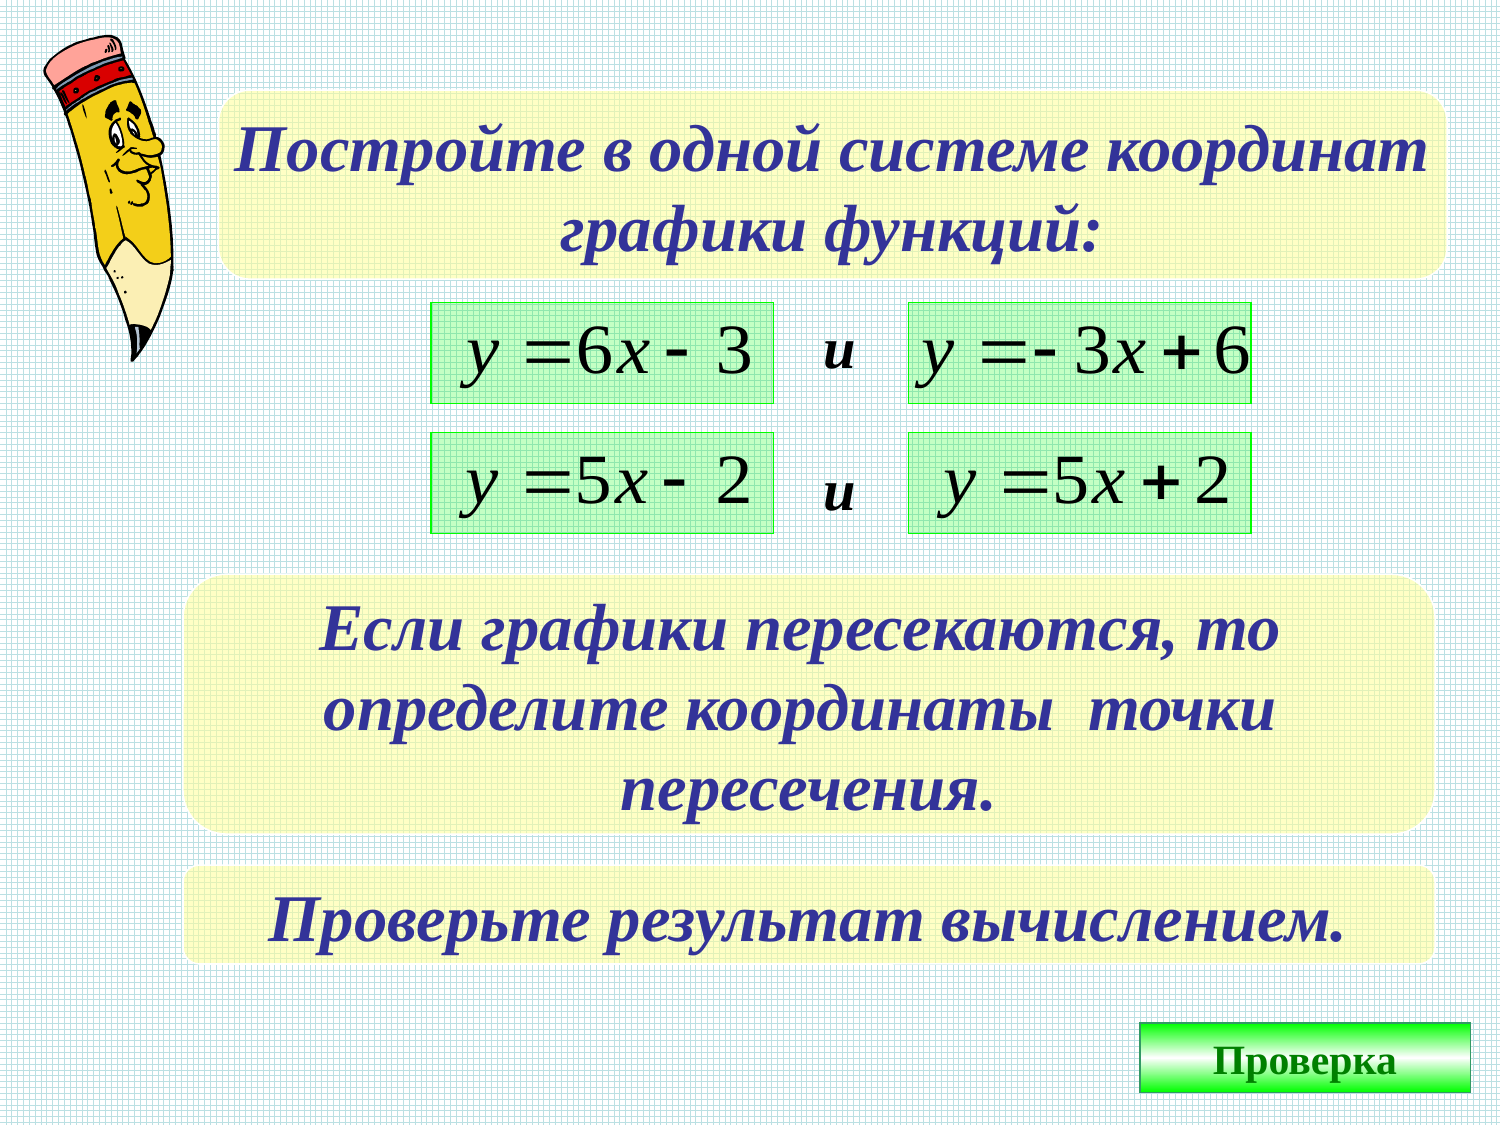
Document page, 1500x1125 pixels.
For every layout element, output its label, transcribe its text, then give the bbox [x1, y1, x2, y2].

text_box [430, 432, 774, 534]
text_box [430, 302, 774, 404]
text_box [903, 302, 1265, 404]
text_box и [809, 302, 872, 388]
text_box Проверьте результат вычислением. [183, 865, 1436, 965]
text_box Постройте в одной системе координат графики функций: [218, 90, 1448, 280]
text_box Если графики пересекаются, то определите координаты точки пересечения. [182, 574, 1436, 835]
text_box и [809, 444, 872, 529]
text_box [908, 432, 1252, 534]
text_box Проверка [1139, 1023, 1471, 1093]
picture [40, 30, 174, 362]
